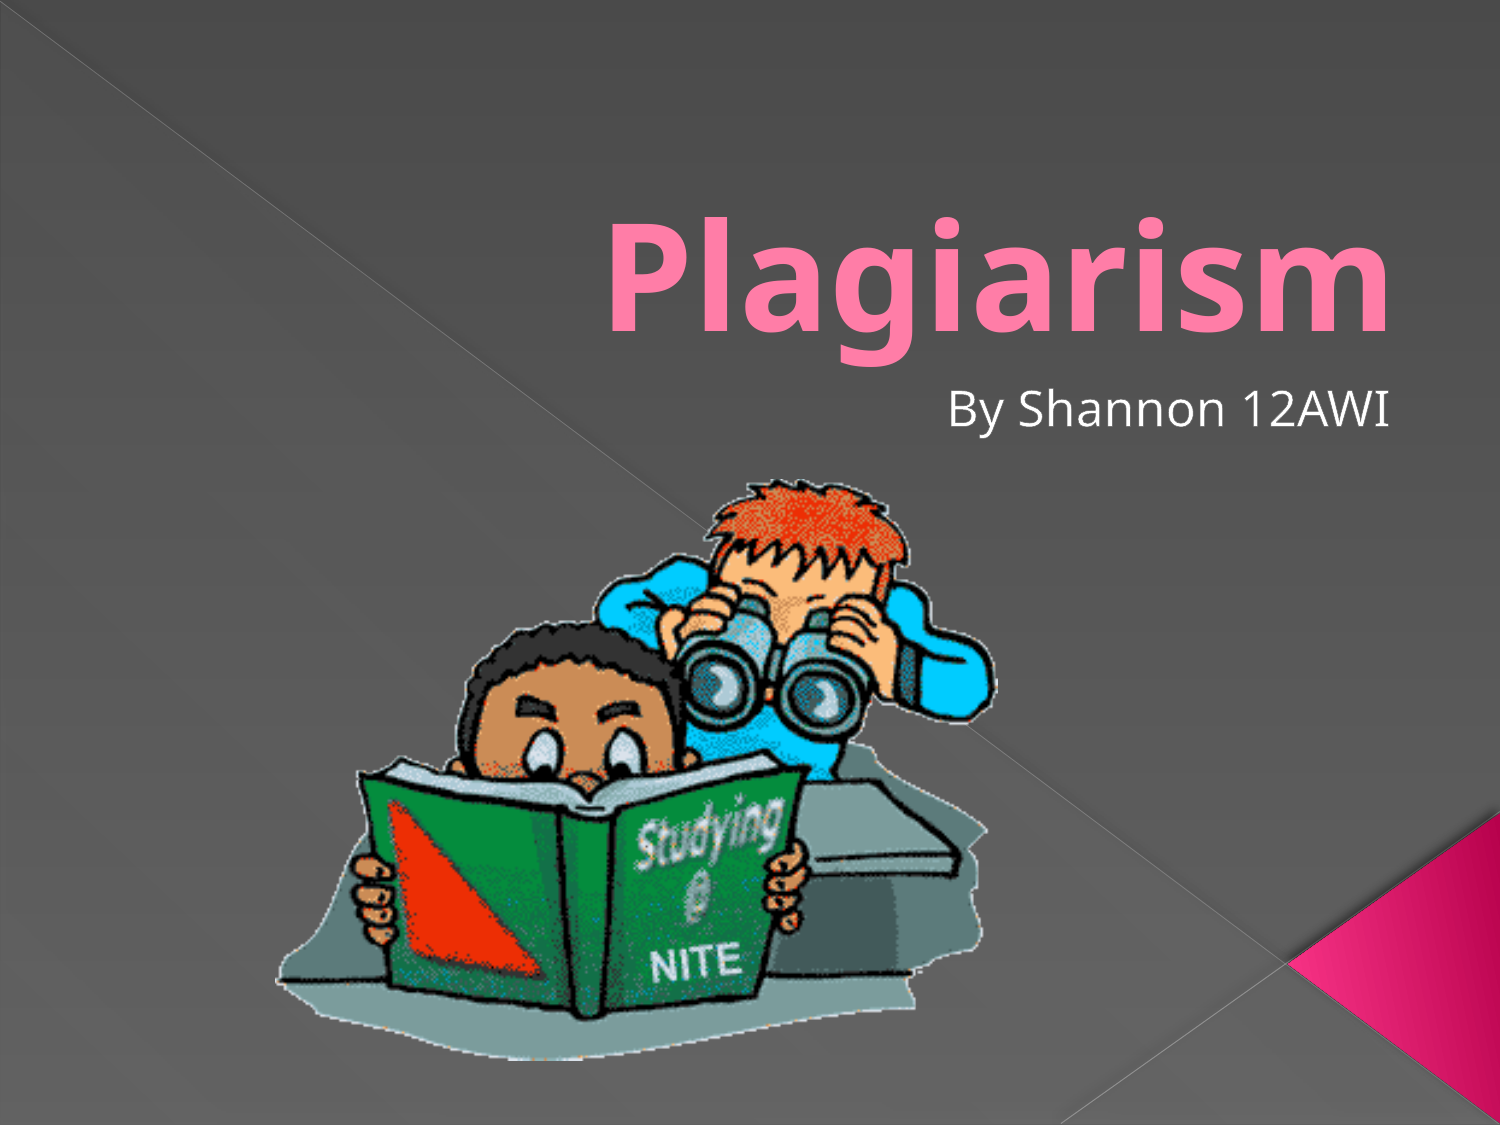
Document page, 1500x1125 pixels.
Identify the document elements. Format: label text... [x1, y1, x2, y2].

subtitle By Shannon 12AWI [88, 369, 1412, 657]
title Plagiarism [88, 127, 1412, 369]
picture [274, 479, 999, 1061]
